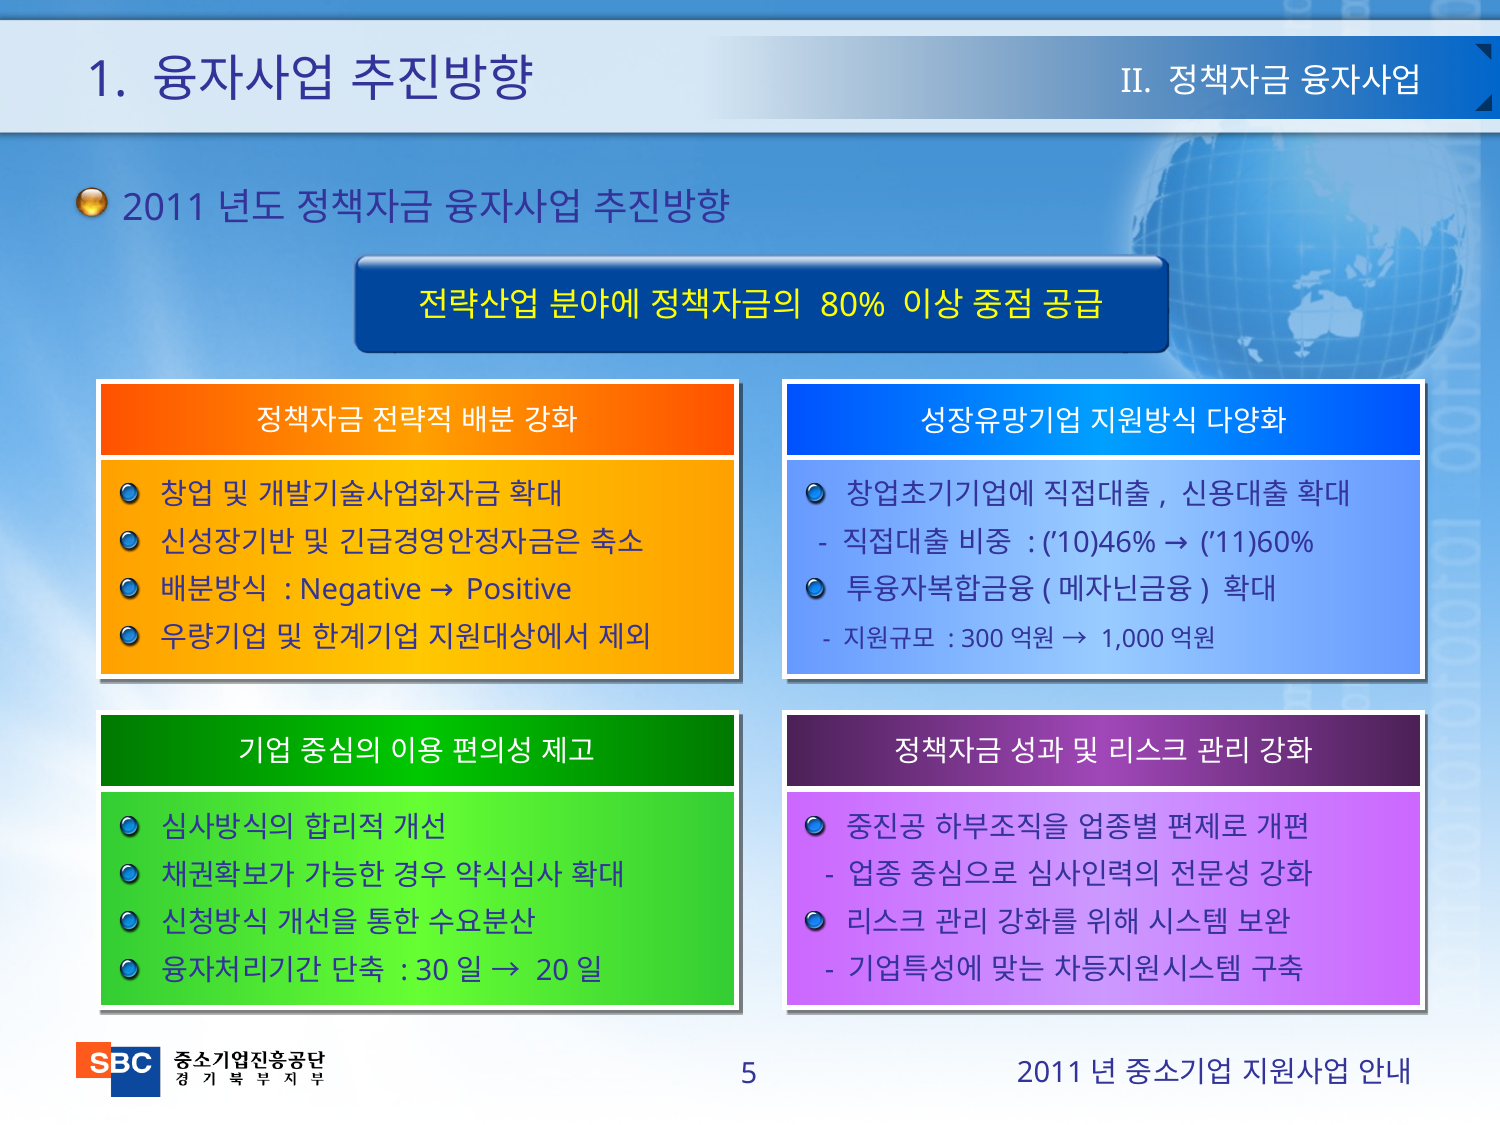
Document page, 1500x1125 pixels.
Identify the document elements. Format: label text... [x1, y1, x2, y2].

picture [0, 0, 1500, 1125]
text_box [98, 712, 737, 1008]
text_box 1. 융자사업 추진방향 [71, 38, 550, 114]
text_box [784, 380, 1423, 677]
text_box II. 정책자금 융자사업 [1105, 51, 1438, 107]
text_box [98, 380, 737, 677]
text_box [72, 170, 985, 237]
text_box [347, 251, 1176, 358]
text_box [784, 712, 1423, 1008]
